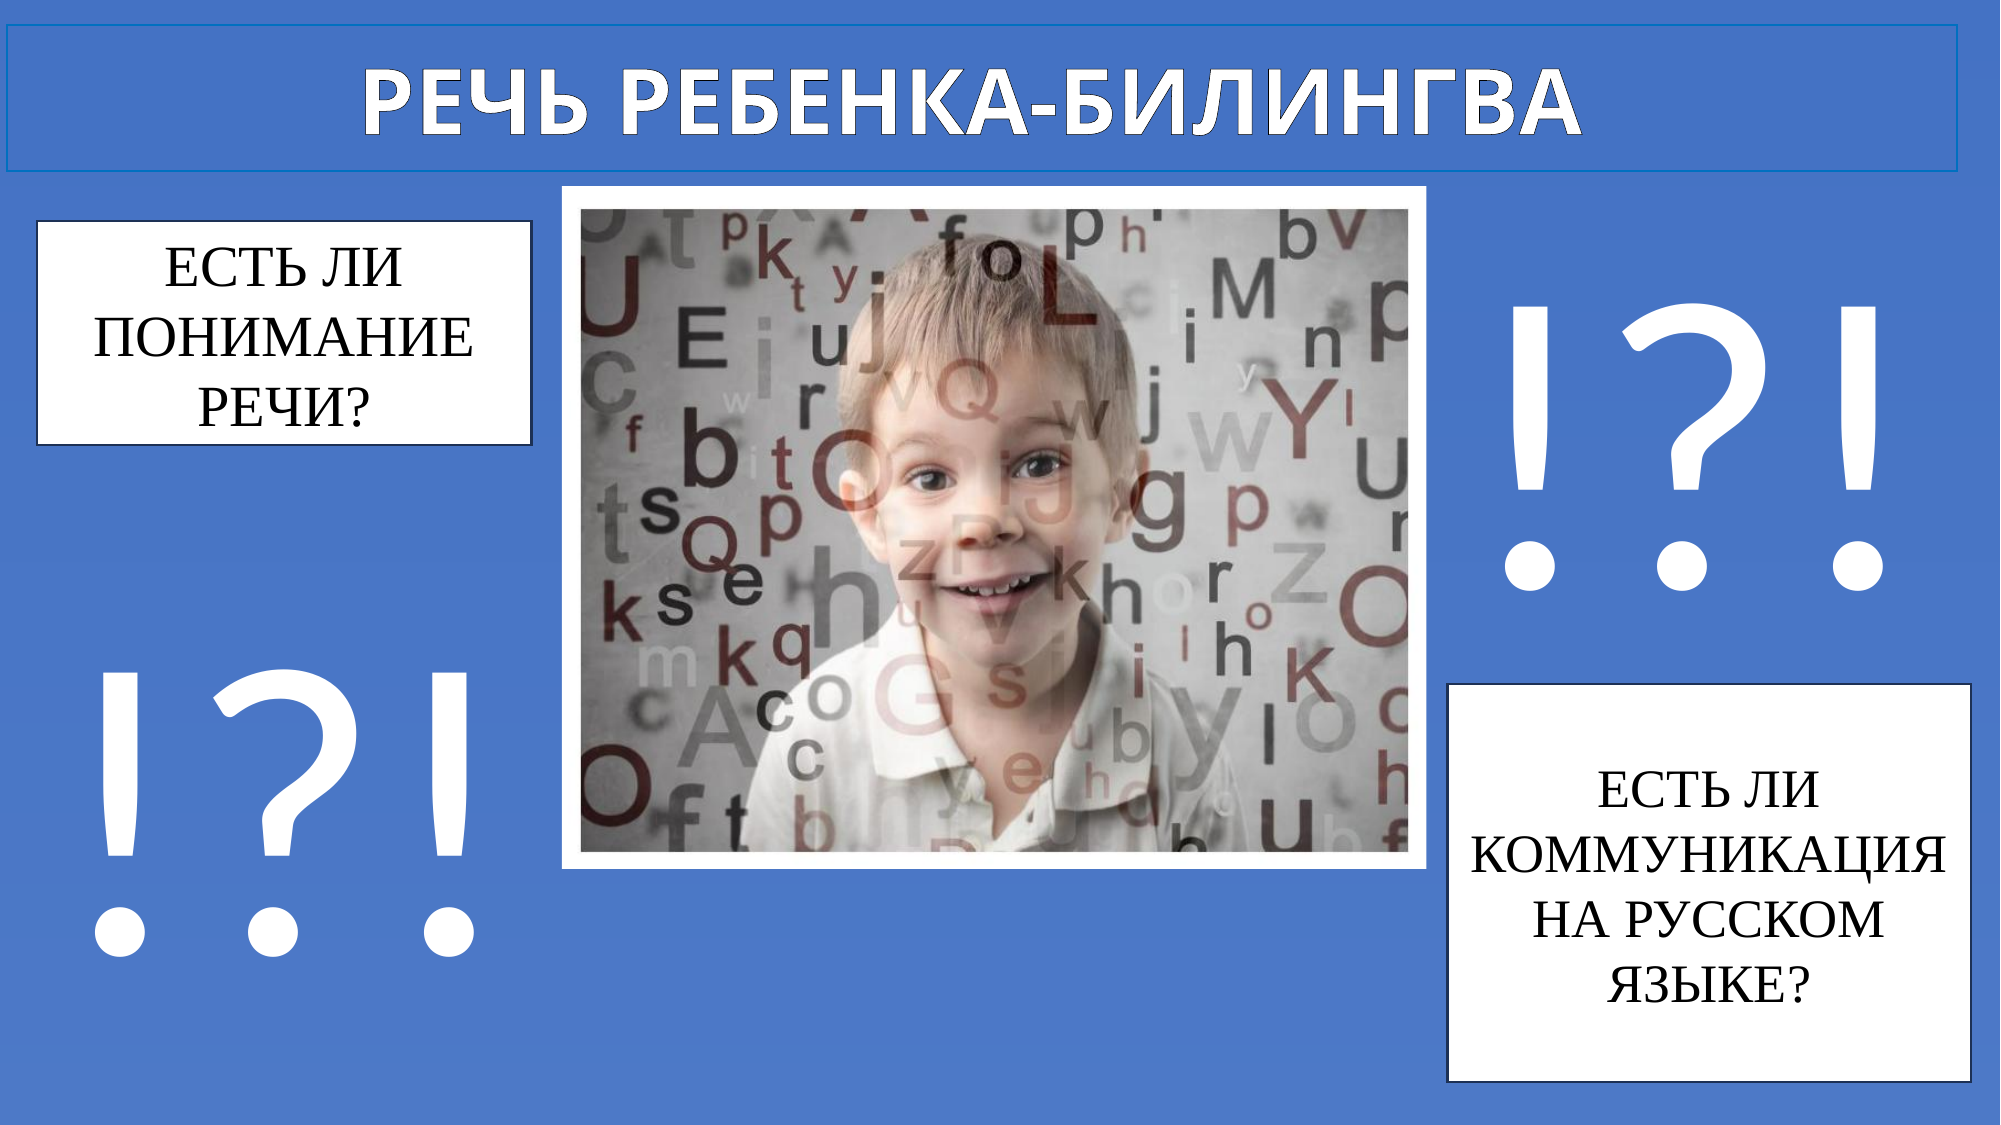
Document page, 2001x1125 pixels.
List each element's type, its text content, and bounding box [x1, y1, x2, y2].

text_box !?! [37, 530, 562, 1046]
text_box [561, 186, 1427, 869]
text_box !?! [1447, 164, 2000, 679]
text_box ЕСТЬ ЛИ КОММУНИКАЦИЯ НА РУССКОМ ЯЗЫКЕ? [1446, 683, 1972, 1083]
text_box РЕЧЬ РЕБЕНКА-БИЛИНГВА [6, 24, 1958, 172]
text_box ЕСТЬ ЛИ ПОНИМАНИЕ РЕЧИ? [36, 220, 533, 446]
